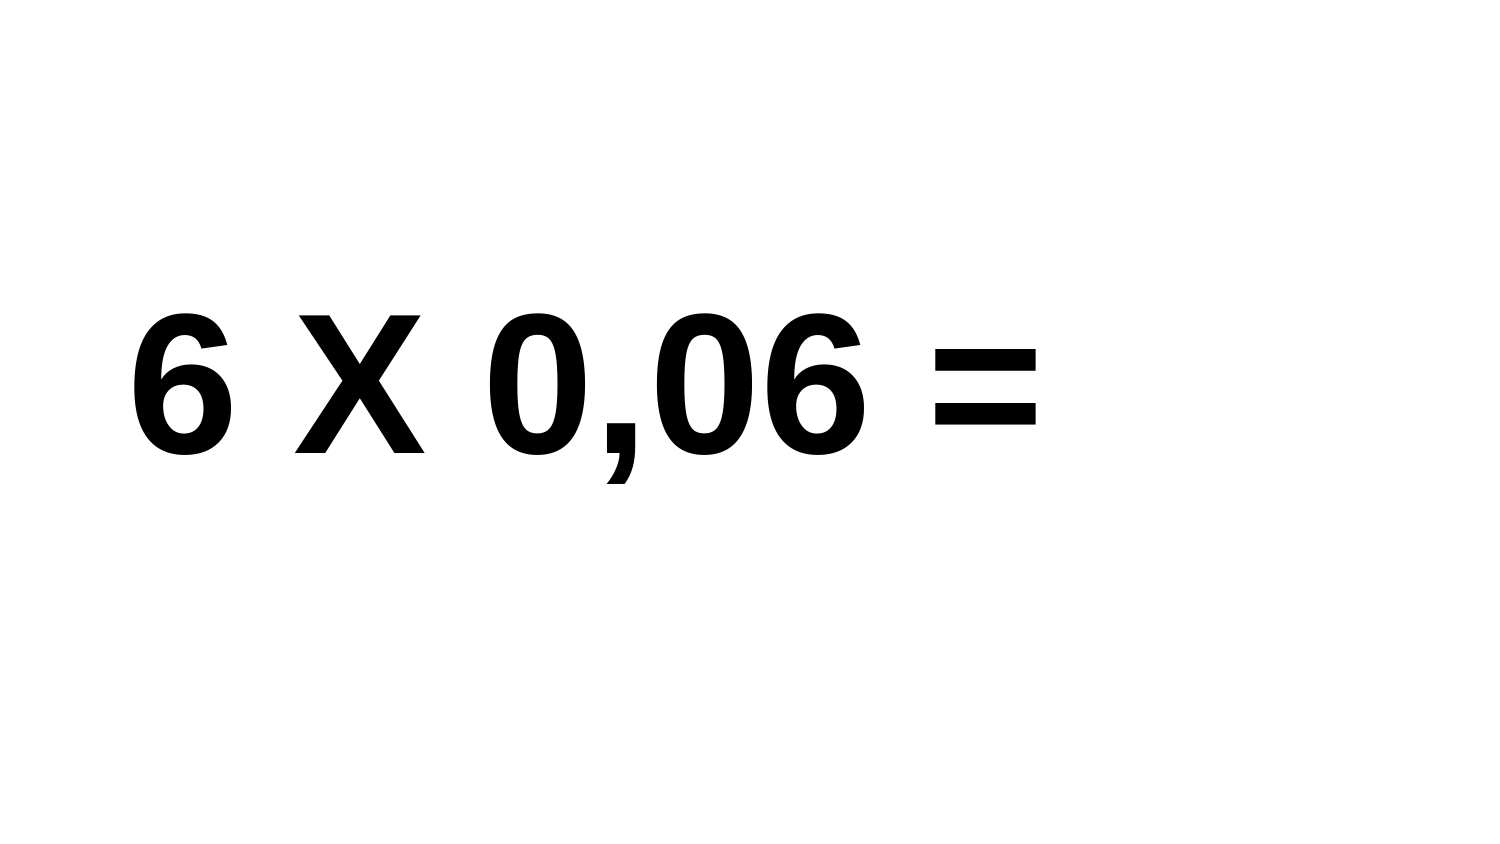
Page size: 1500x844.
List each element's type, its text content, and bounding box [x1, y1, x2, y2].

text_box 6 X 0,06 = [112, 318, 1388, 509]
